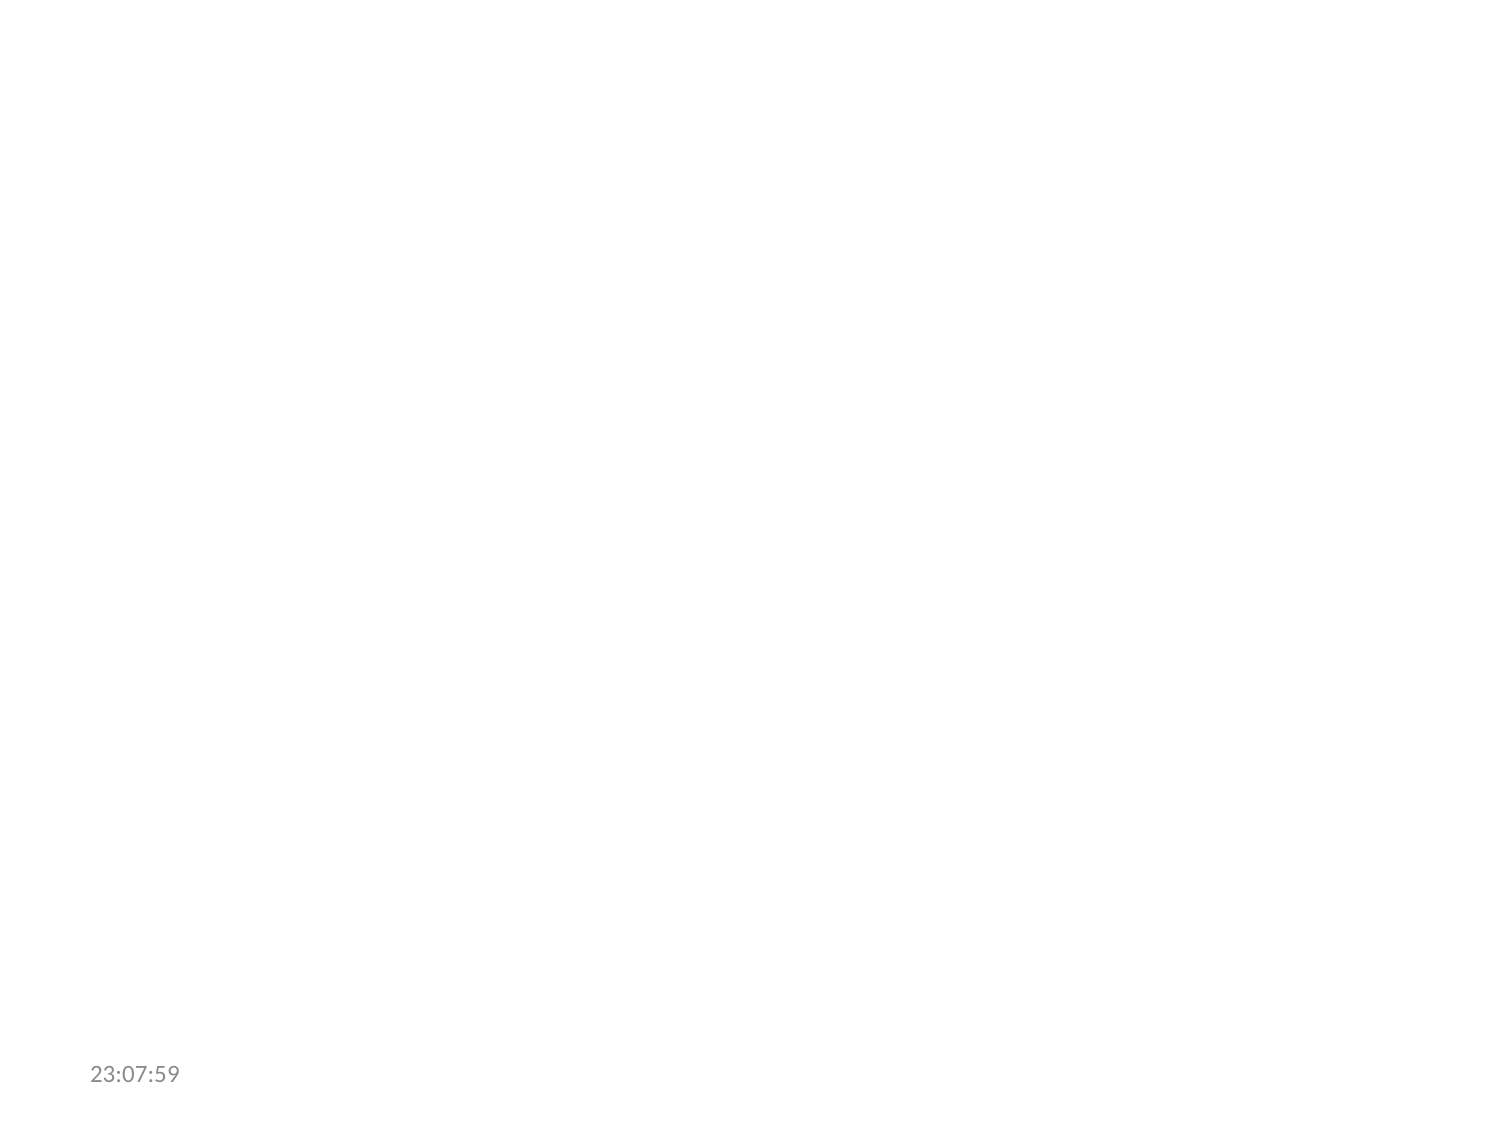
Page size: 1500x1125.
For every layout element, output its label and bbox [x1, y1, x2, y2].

slide_number [75, 1042, 425, 1103]
